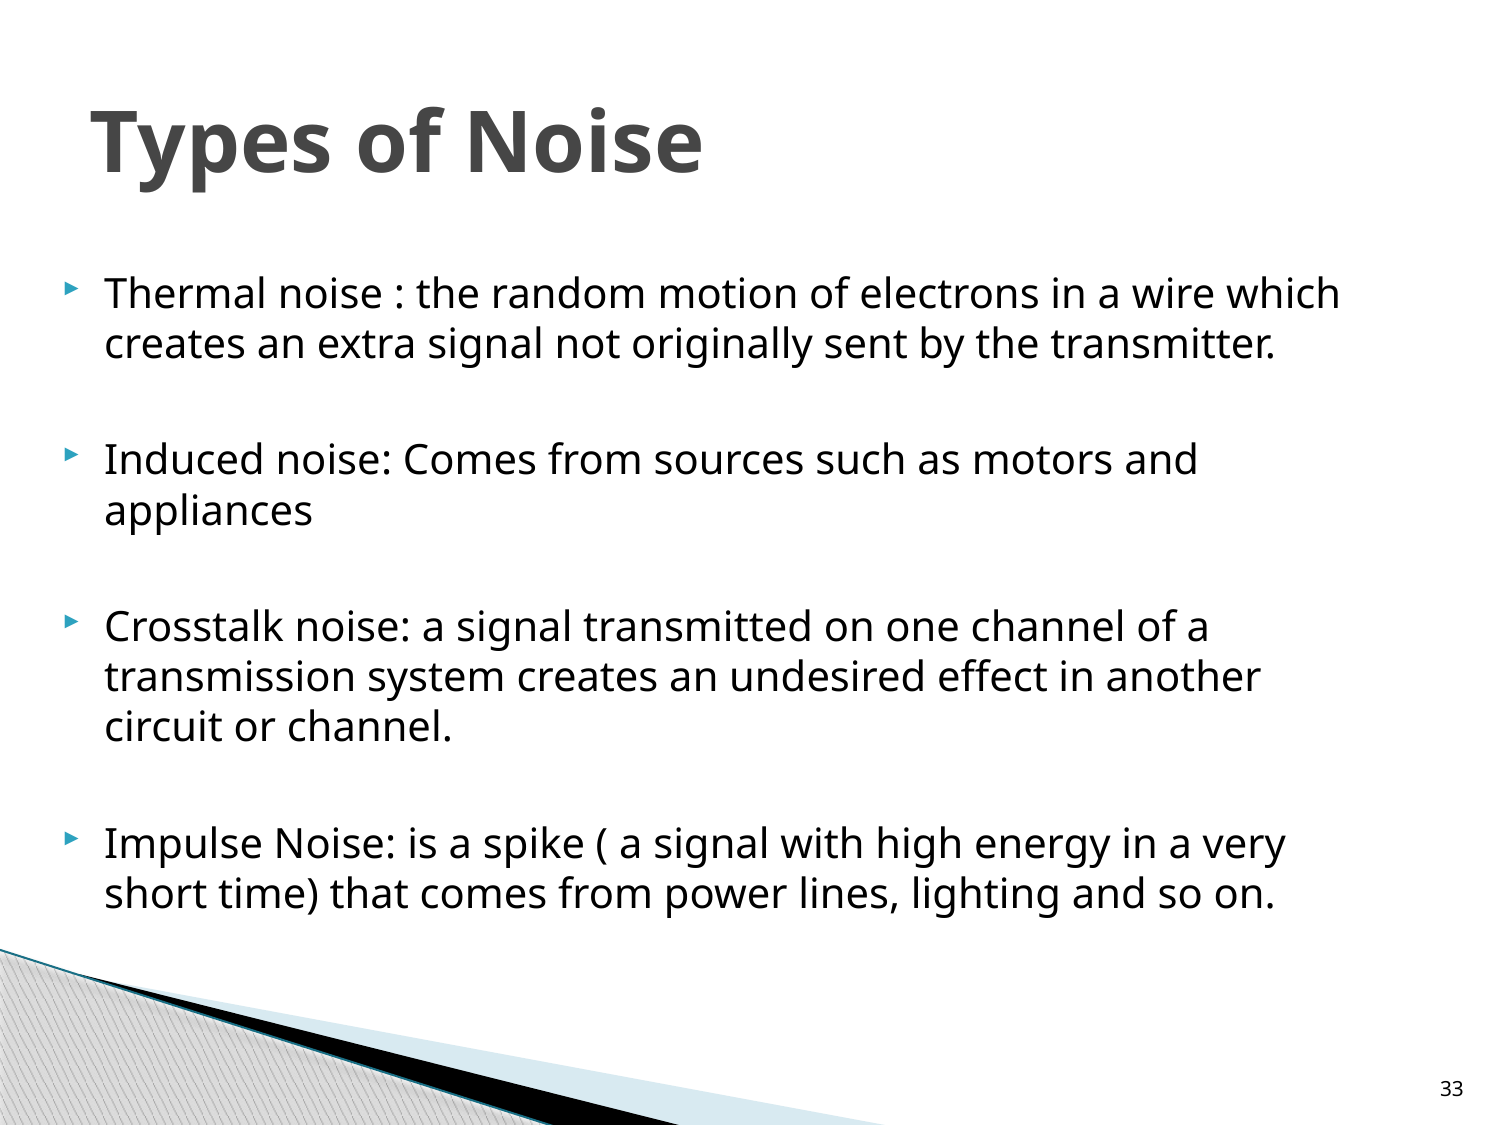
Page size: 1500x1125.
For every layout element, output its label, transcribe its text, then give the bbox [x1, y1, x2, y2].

title Types of Noise [75, 45, 1425, 233]
list Thermal noise : the random motion of electrons in a wire which creates an extra signal not originally sent by the transmitter. Induced noise: Comes from sources such as motors and appliances Crosstalk noise: a signal transmitted on one channel of a transmission system creates an undesired effect in another circuit or channel. Impulse Noise: is a spike ( a signal with high energy in a very short time) that comes from power lines, lighting and so on. [29, 259, 1380, 1002]
slide_number 33 [1418, 1051, 1479, 1112]
